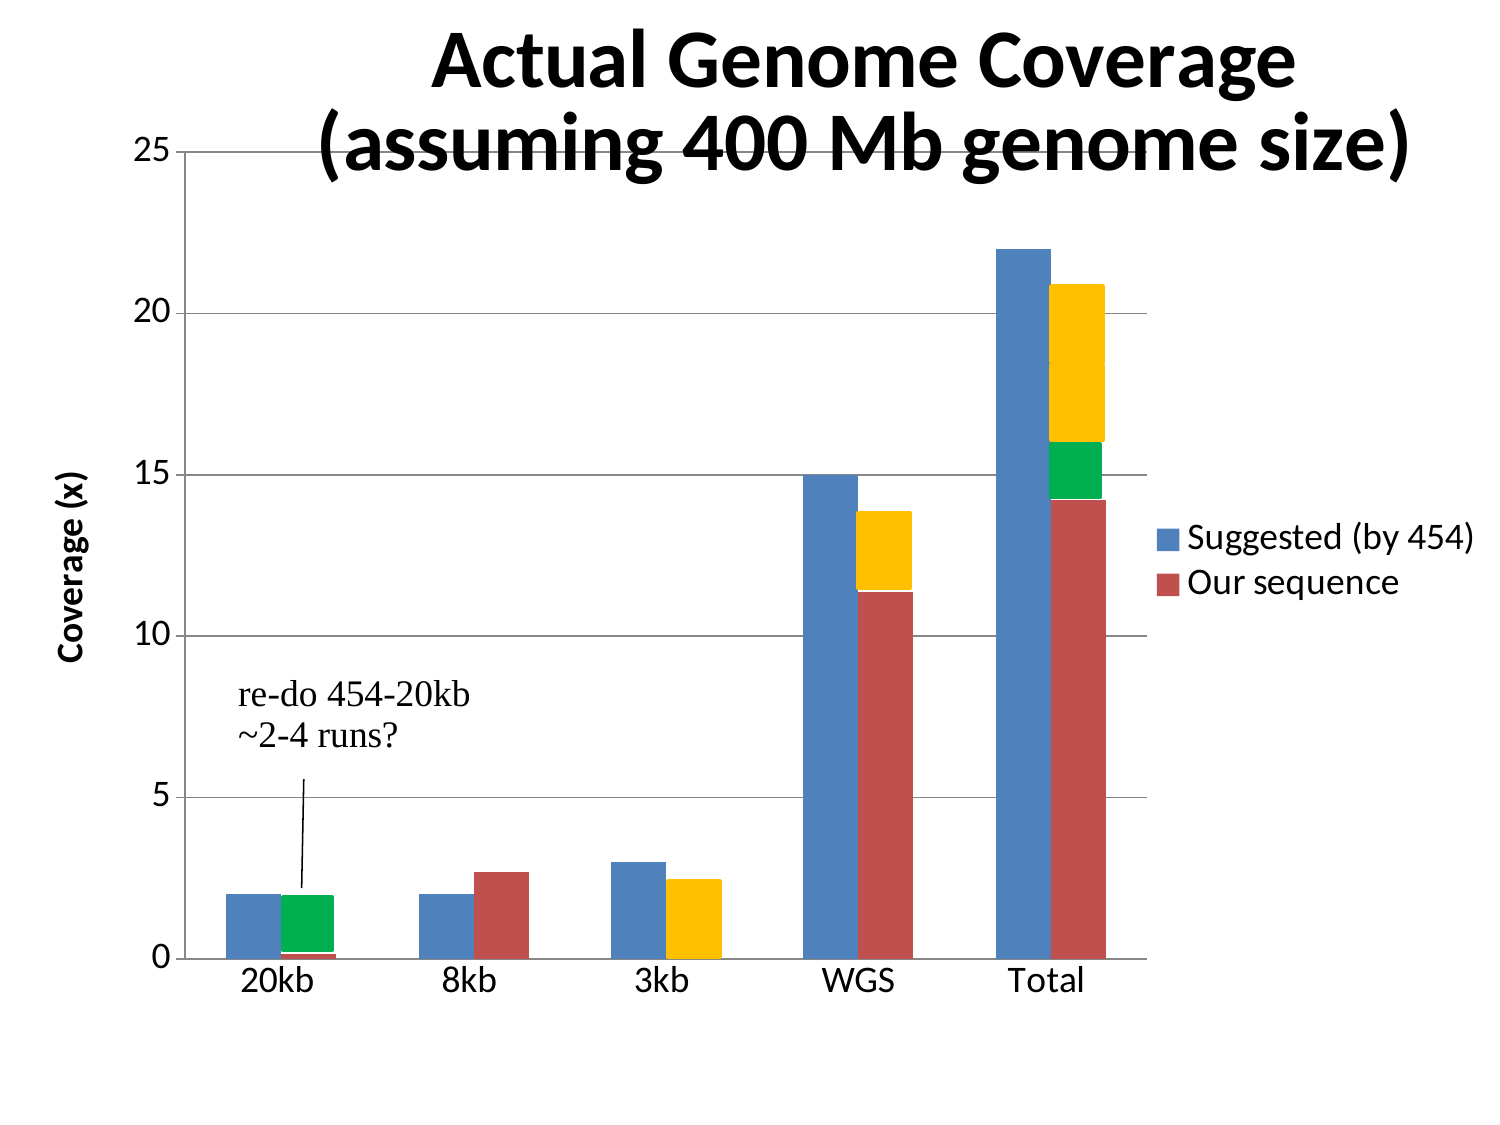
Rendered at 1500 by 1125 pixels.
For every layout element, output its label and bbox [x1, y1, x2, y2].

chart [0, 0, 1500, 1125]
